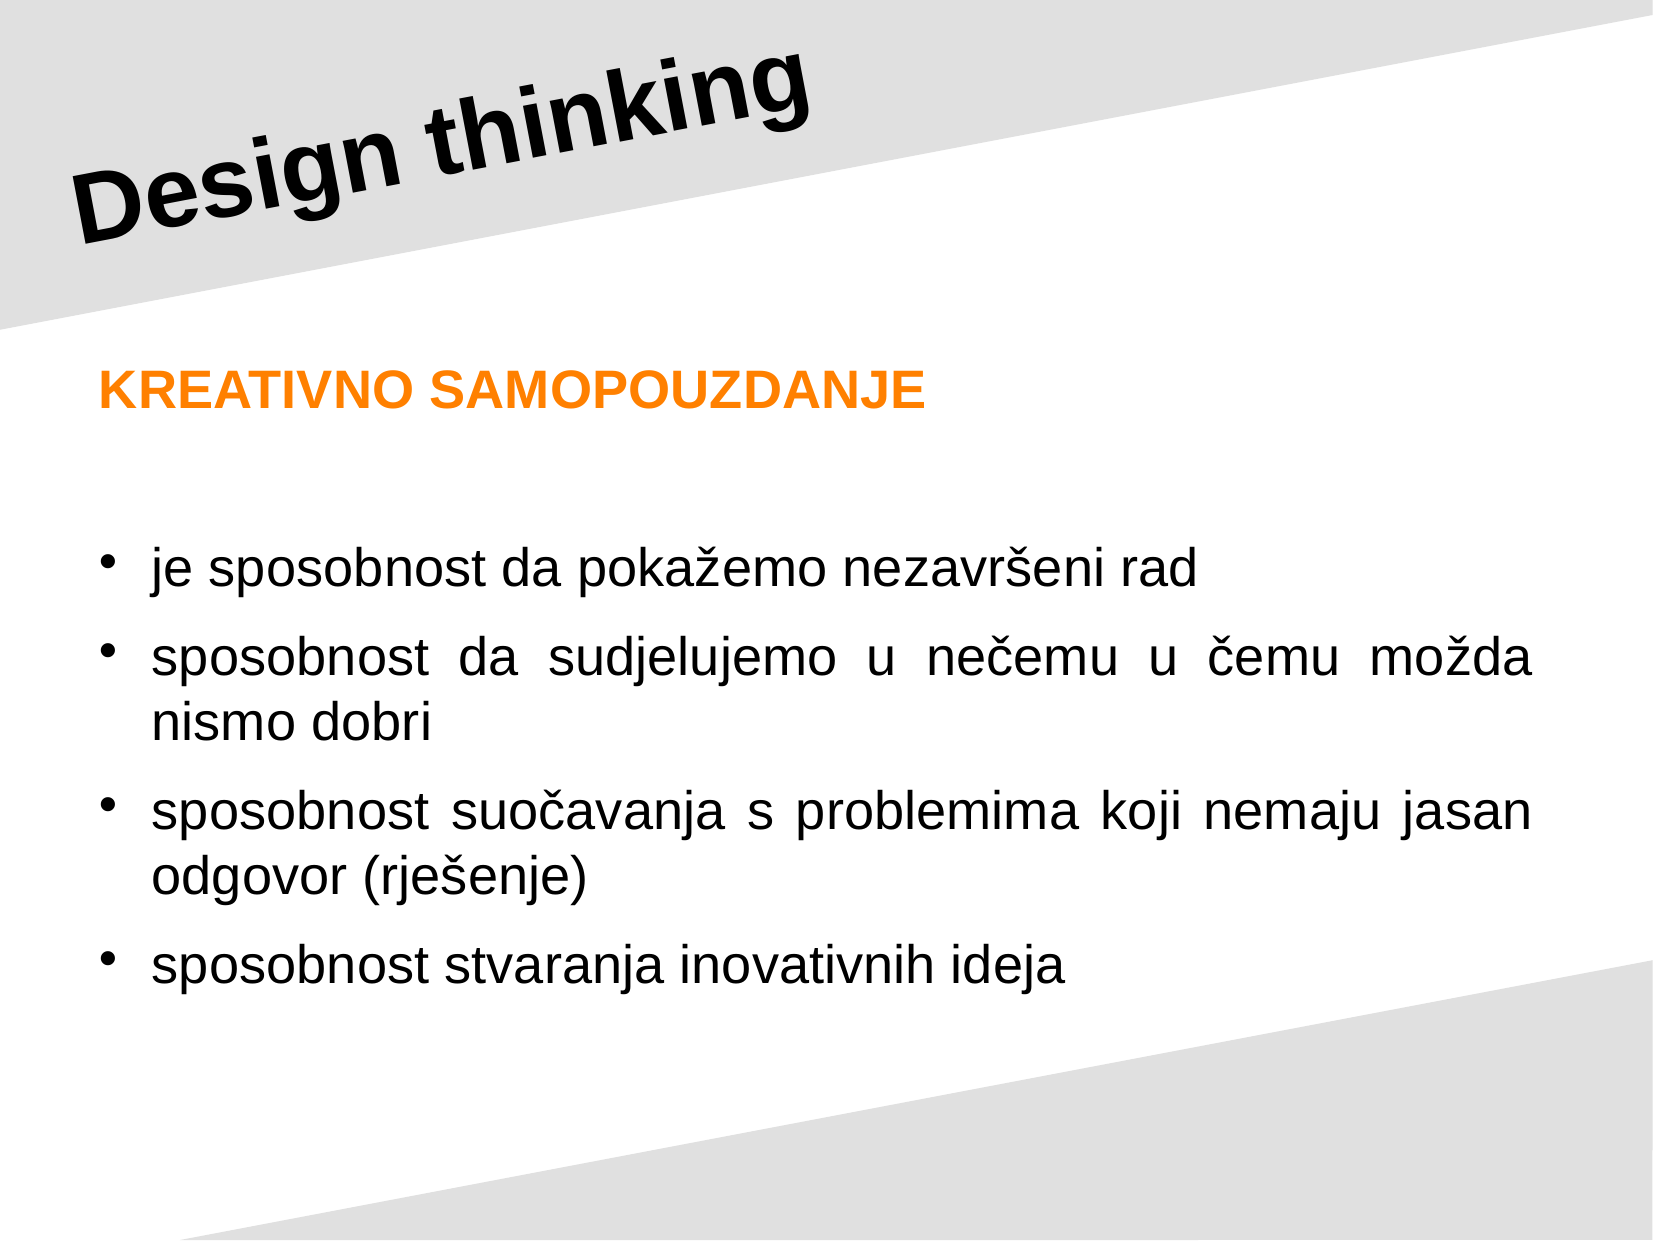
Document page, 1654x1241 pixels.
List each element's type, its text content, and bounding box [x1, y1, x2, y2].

text_box Design thinking [60, 0, 1469, 265]
text_box [11, 105, 1499, 313]
text_box KREATIVNO SAMOPOUZDANJE je sposobnost da pokažemo nezavršeni rad sposobnost da sudjelujemo u nečemu u čemu možda nismo dobri sposobnost suočavanja s problemima koji nemaju jasan odgovor (rješenje) sposobnost stvaranja inovativnih ideja [80, 354, 1535, 1039]
